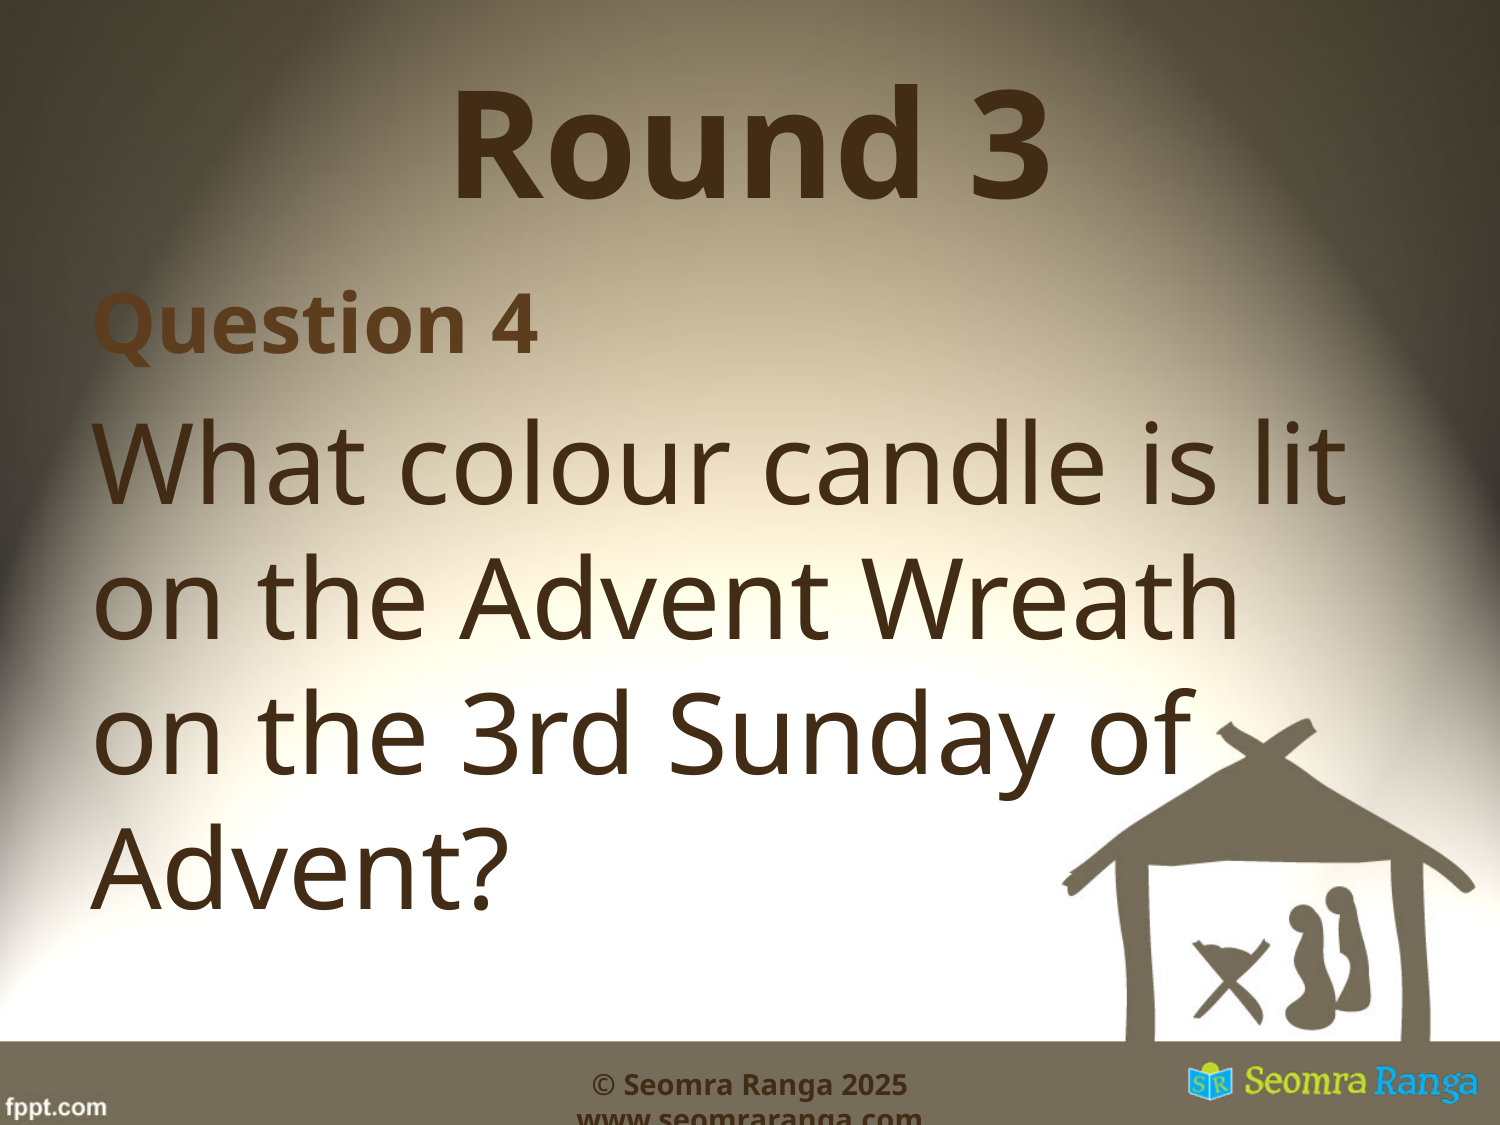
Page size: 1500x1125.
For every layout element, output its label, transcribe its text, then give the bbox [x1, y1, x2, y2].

title Round 3 [75, 45, 1425, 233]
picture [0, 0, 1500, 1125]
text_box © Seomra Ranga 2025 www.seomraranga.com [401, 1058, 1099, 1125]
list Question 4 What colour candle is lit on the Advent Wreath on the 3rd Sunday of Advent? [75, 262, 1425, 1005]
